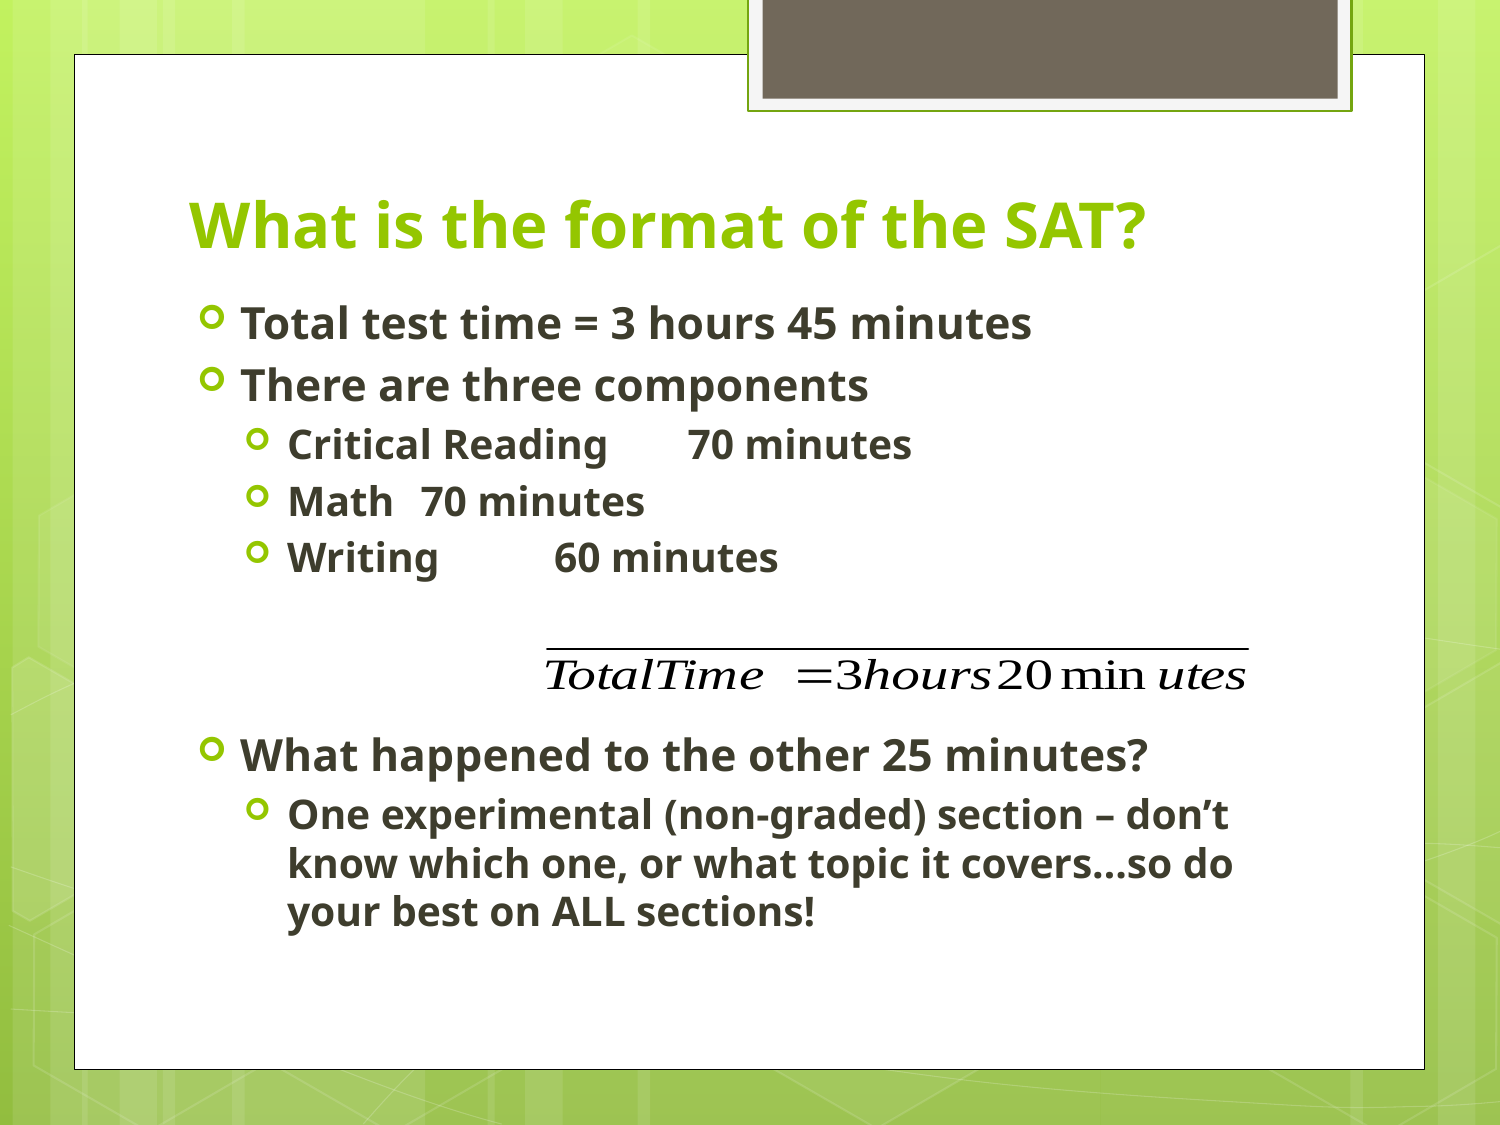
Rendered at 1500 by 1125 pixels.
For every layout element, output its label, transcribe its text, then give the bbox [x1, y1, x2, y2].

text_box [537, 637, 1258, 776]
list Total test time = 3 hours 45 minutes There are three components Critical Reading 70 minutes Math 70 minutes Writing 60 minutes What happened to the other 25 minutes? One experimental (non-graded) section – don’t know which one, or what topic it covers…so do your best on ALL sections! [171, 287, 1283, 957]
title What is the format of the SAT? [174, 137, 1328, 269]
